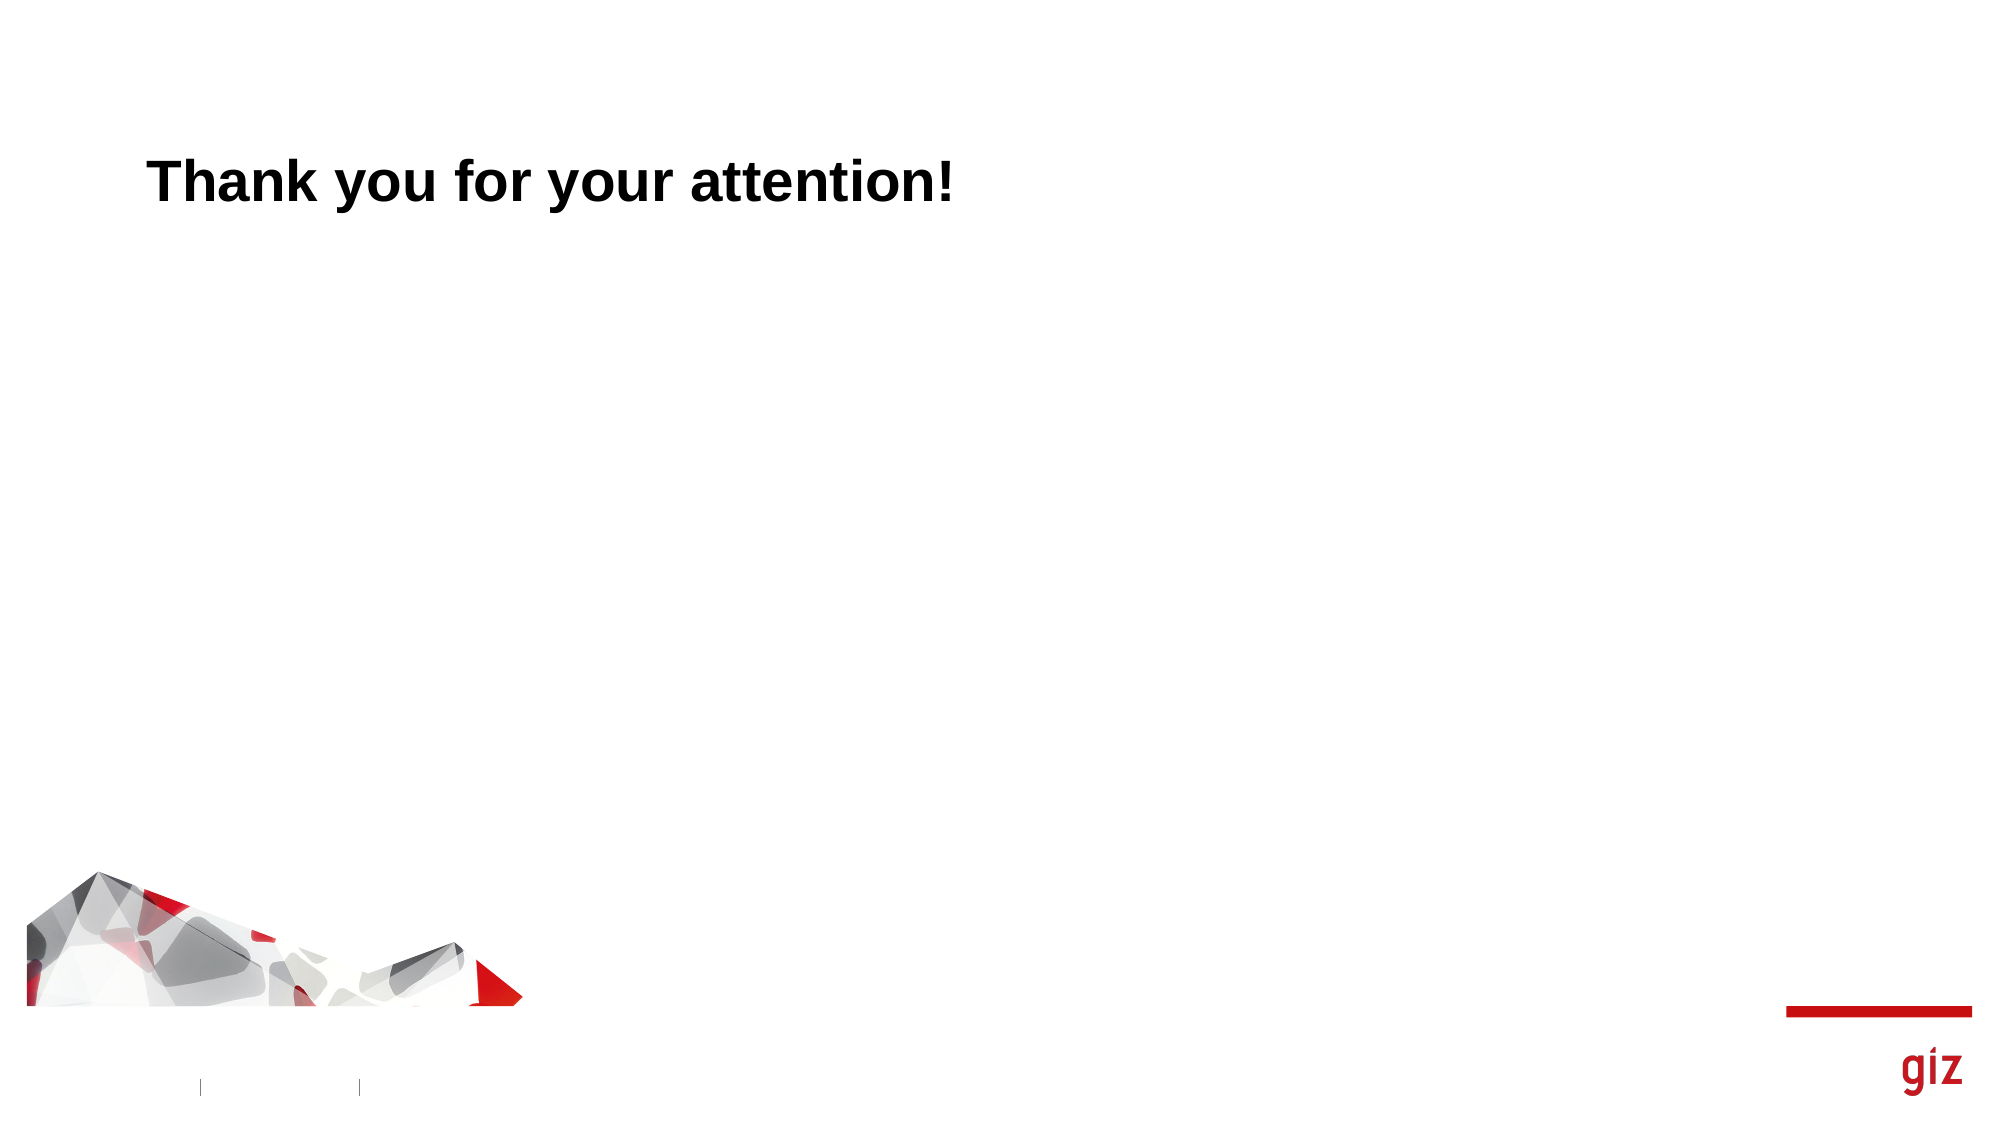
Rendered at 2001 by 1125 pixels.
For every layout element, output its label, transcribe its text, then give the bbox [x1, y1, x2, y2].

picture [104, 873, 447, 1007]
picture [1901, 1045, 1969, 1098]
text_box Thank you for your attention! [132, 135, 1623, 251]
picture [26, 872, 97, 1007]
picture [455, 942, 535, 1007]
